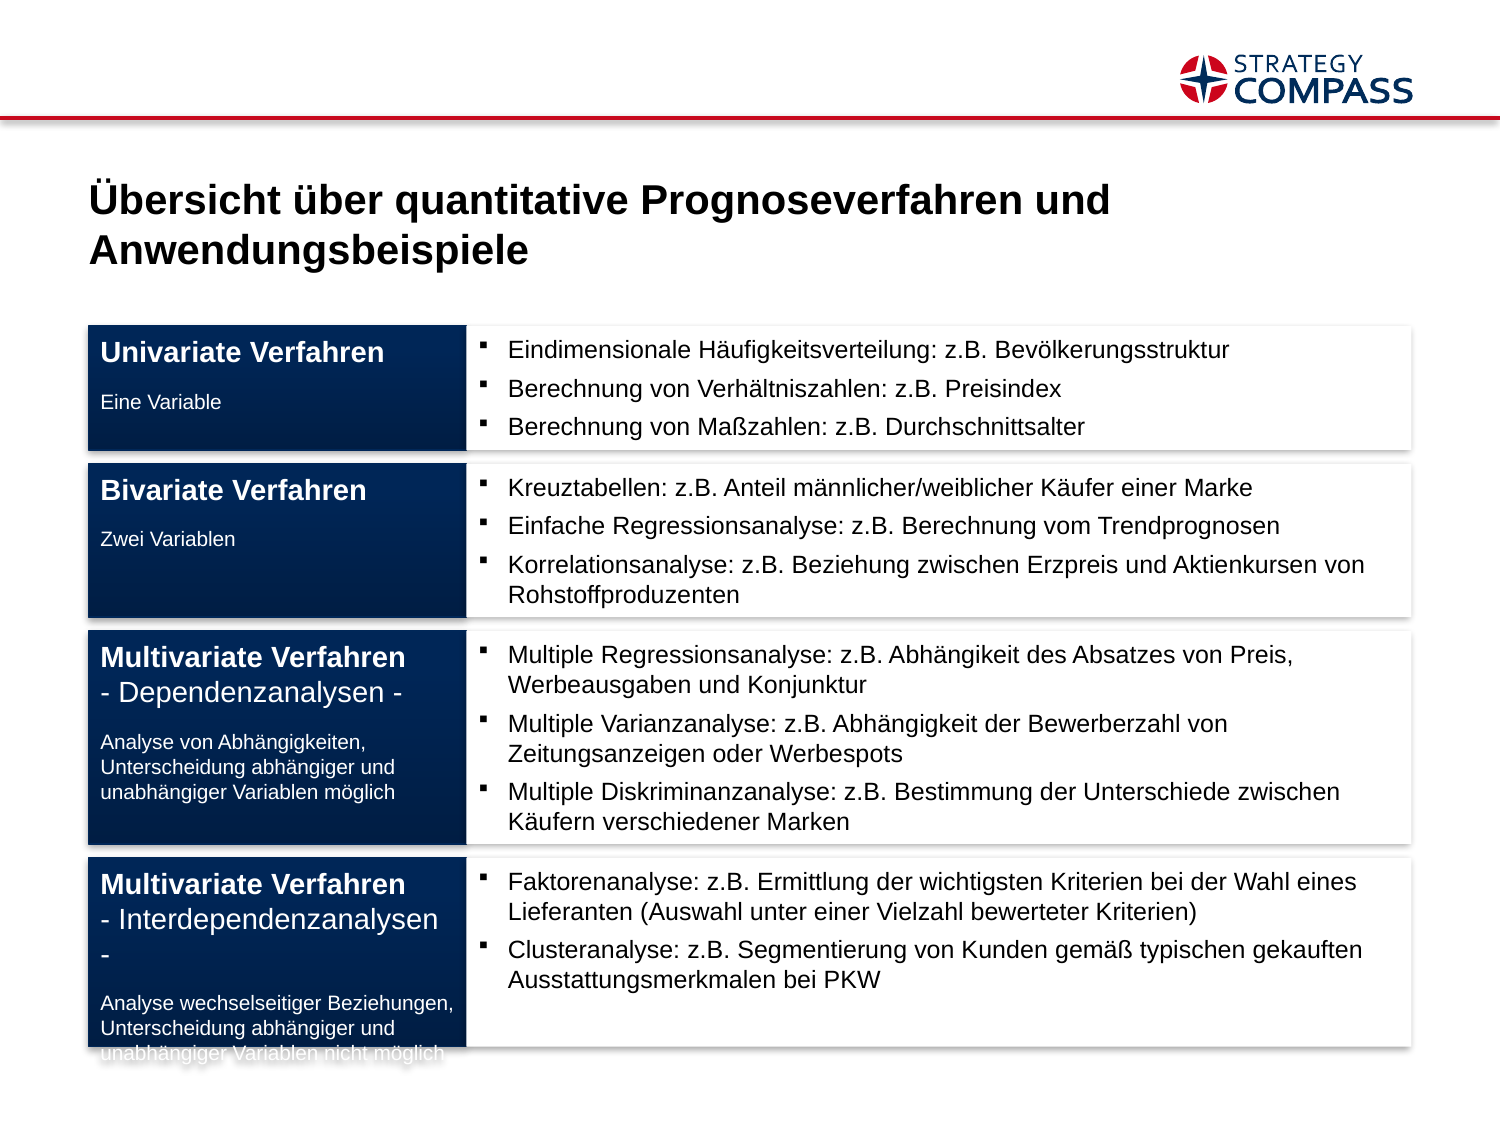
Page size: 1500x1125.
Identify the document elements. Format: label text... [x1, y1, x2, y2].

text_box Multiple Regressionsanalyse: z.B. Abhängikeit des Absatzes von Preis, Werbeausgaben und Konjunktur Multiple Varianzanalyse: z.B. Abhängigkeit der Bewerberzahl von Zeitungsanzeigen oder Werbespots Multiple Diskriminanzanalyse: z.B. Bestimmung der Unterschiede zwischen Käufern verschiedener Marken [466, 630, 1412, 845]
text_box Univariate Verfahren Eine Variable [88, 325, 465, 451]
title Übersicht über quantitative Prognoseverfahren und Anwendungsbeispiele [88, 172, 1412, 268]
text_box Bivariate Verfahren Zwei Variablen [88, 463, 465, 618]
text_box Multivariate Verfahren - Dependenzanalysen - Analyse von Abhängigkeiten, Unterscheidung abhängiger und unabhängiger Variablen möglich [88, 630, 465, 845]
text_box Multivariate Verfahren - Interdependenzanalysen - Analyse wechselseitiger Beziehungen, Unterscheidung abhängiger und unabhängiger Variablen nicht möglich [88, 857, 465, 1047]
text_box Kreuztabellen: z.B. Anteil männlicher/weiblicher Käufer einer Marke Einfache Regressionsanalyse: z.B. Berechnung vom Trendprognosen Korrelationsanalyse: z.B. Beziehung zwischen Erzpreis und Aktienkursen von Rohstoffproduzenten [466, 463, 1412, 618]
text_box Faktorenanalyse: z.B. Ermittlung der wichtigsten Kriterien bei der Wahl eines Lieferanten (Auswahl unter einer Vielzahl bewerteter Kriterien) Clusteranalyse: z.B. Segmentierung von Kunden gemäß typischen gekauften Ausstattungsmerkmalen bei PKW [466, 857, 1412, 1047]
text_box Eindimensionale Häufigkeitsverteilung: z.B. Bevölkerungsstruktur Berechnung von Verhältniszahlen: z.B. Preisindex Berechnung von Maßzahlen: z.B. Durchschnittsalter [466, 325, 1412, 451]
